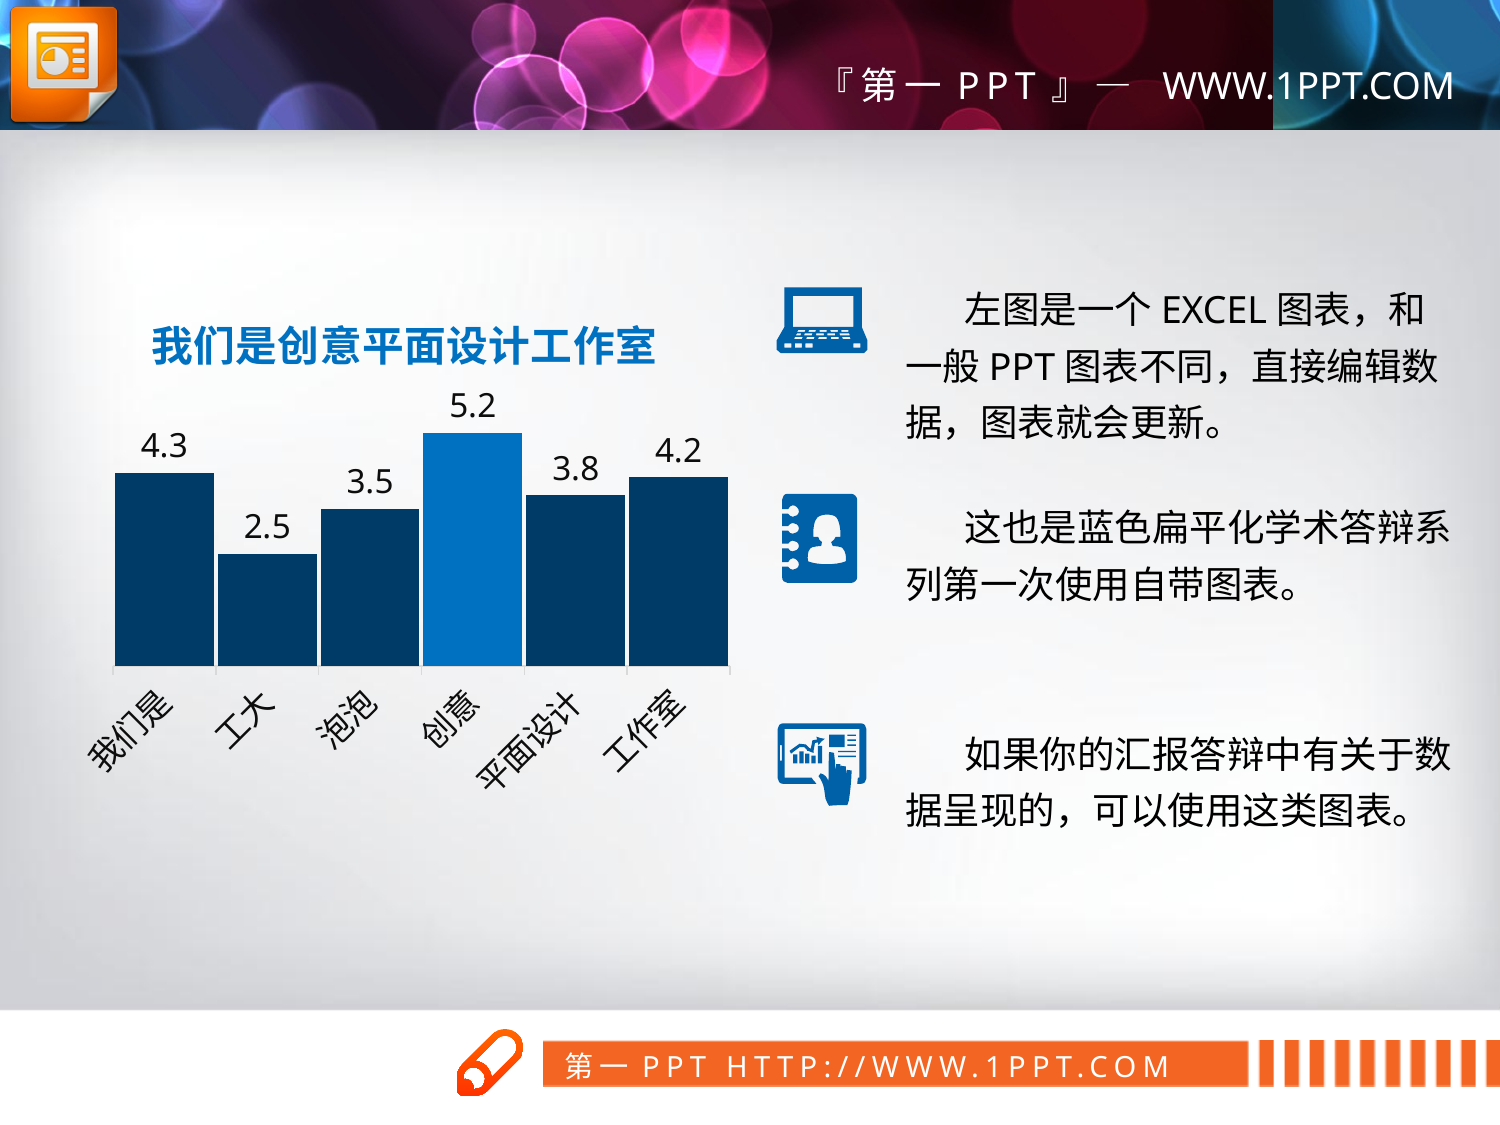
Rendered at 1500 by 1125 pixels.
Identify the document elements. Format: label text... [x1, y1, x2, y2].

picture [543, 1040, 1500, 1087]
text_box 左图是一个EXCEL图表，和一般PPT图表不同，直接编辑数据，图表就会更新。 [893, 269, 1472, 450]
text_box 如果你的汇报答辩中有关于数据呈现的，可以使用这类图表。 [893, 713, 1472, 838]
text_box [782, 493, 858, 583]
chart [65, 281, 744, 816]
text_box [776, 287, 868, 354]
text_box 这也是蓝色扁平化学术答辩系列第一次使用自带图表。 [893, 487, 1472, 612]
text_box [777, 723, 867, 784]
text_box [818, 752, 852, 806]
picture [0, 0, 1500, 1012]
